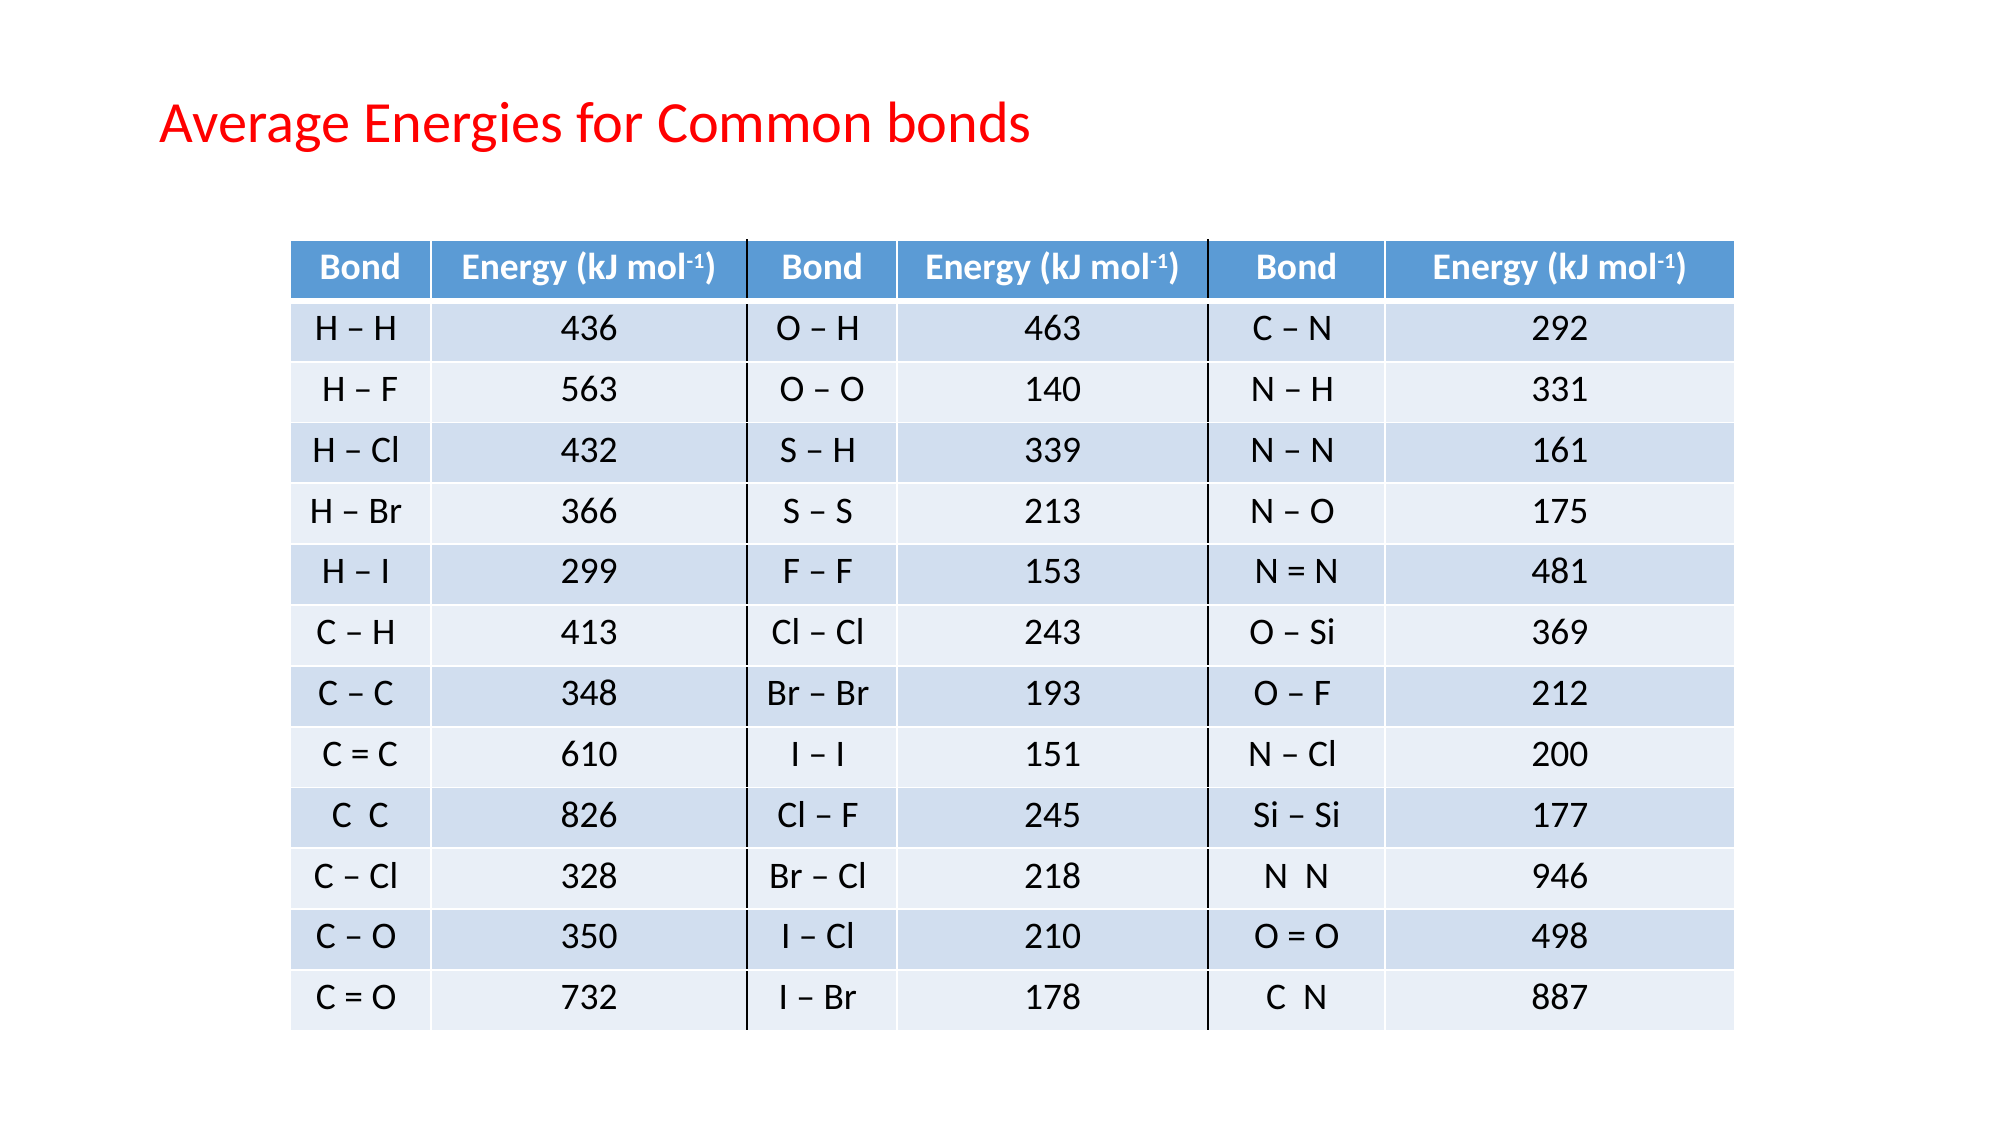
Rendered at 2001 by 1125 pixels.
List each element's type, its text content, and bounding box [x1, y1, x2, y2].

text_box Average Energies for Common bonds [145, 76, 1047, 162]
